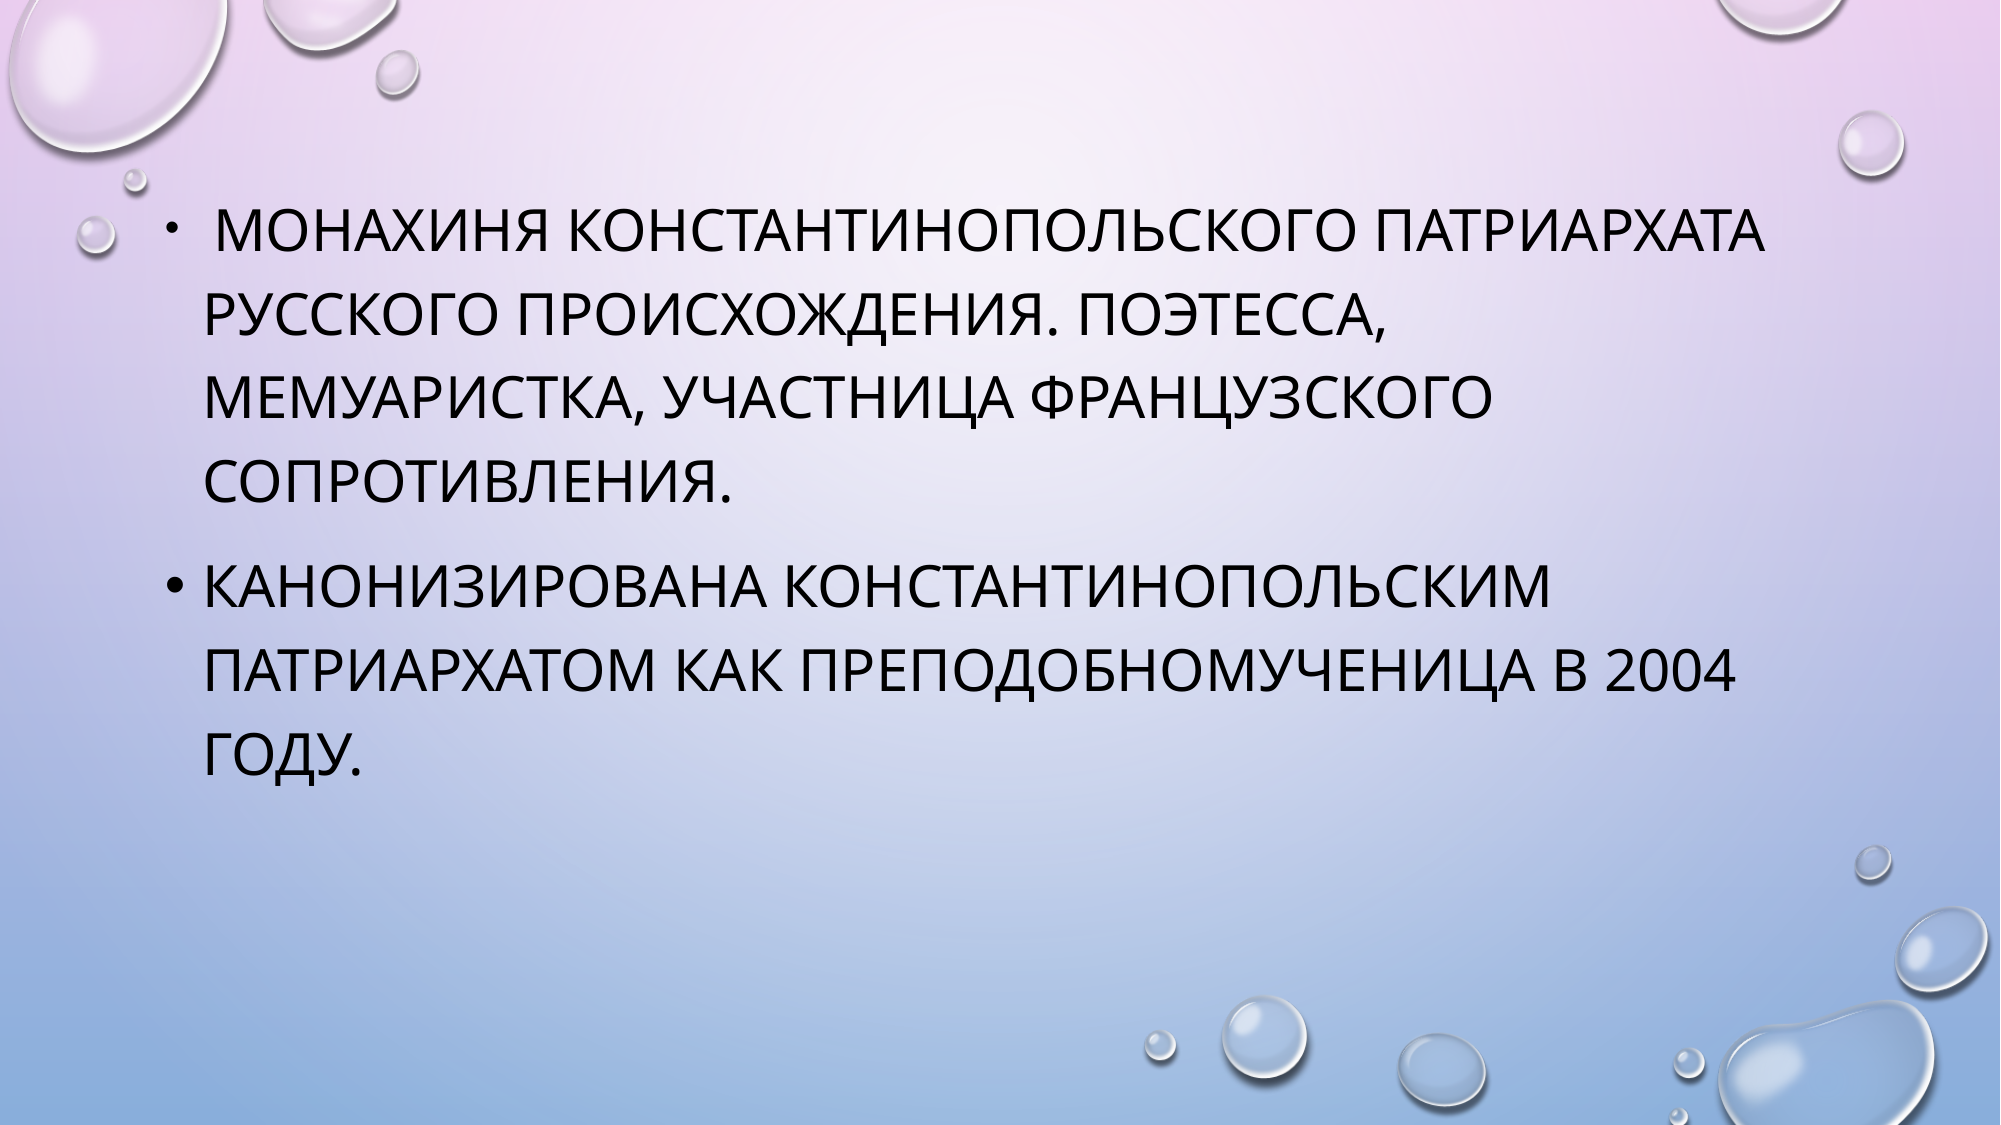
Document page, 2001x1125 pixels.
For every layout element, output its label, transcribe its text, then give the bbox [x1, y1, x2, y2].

list монахиня Константинопольского Патриархата русского происхождения. Поэтесса, мемуаристка, участница французского Сопротивления. Канонизирована Константинопольским Патриархатом как преподобномученица в 2004 году. [149, 171, 1860, 950]
picture [0, 0, 2000, 1125]
